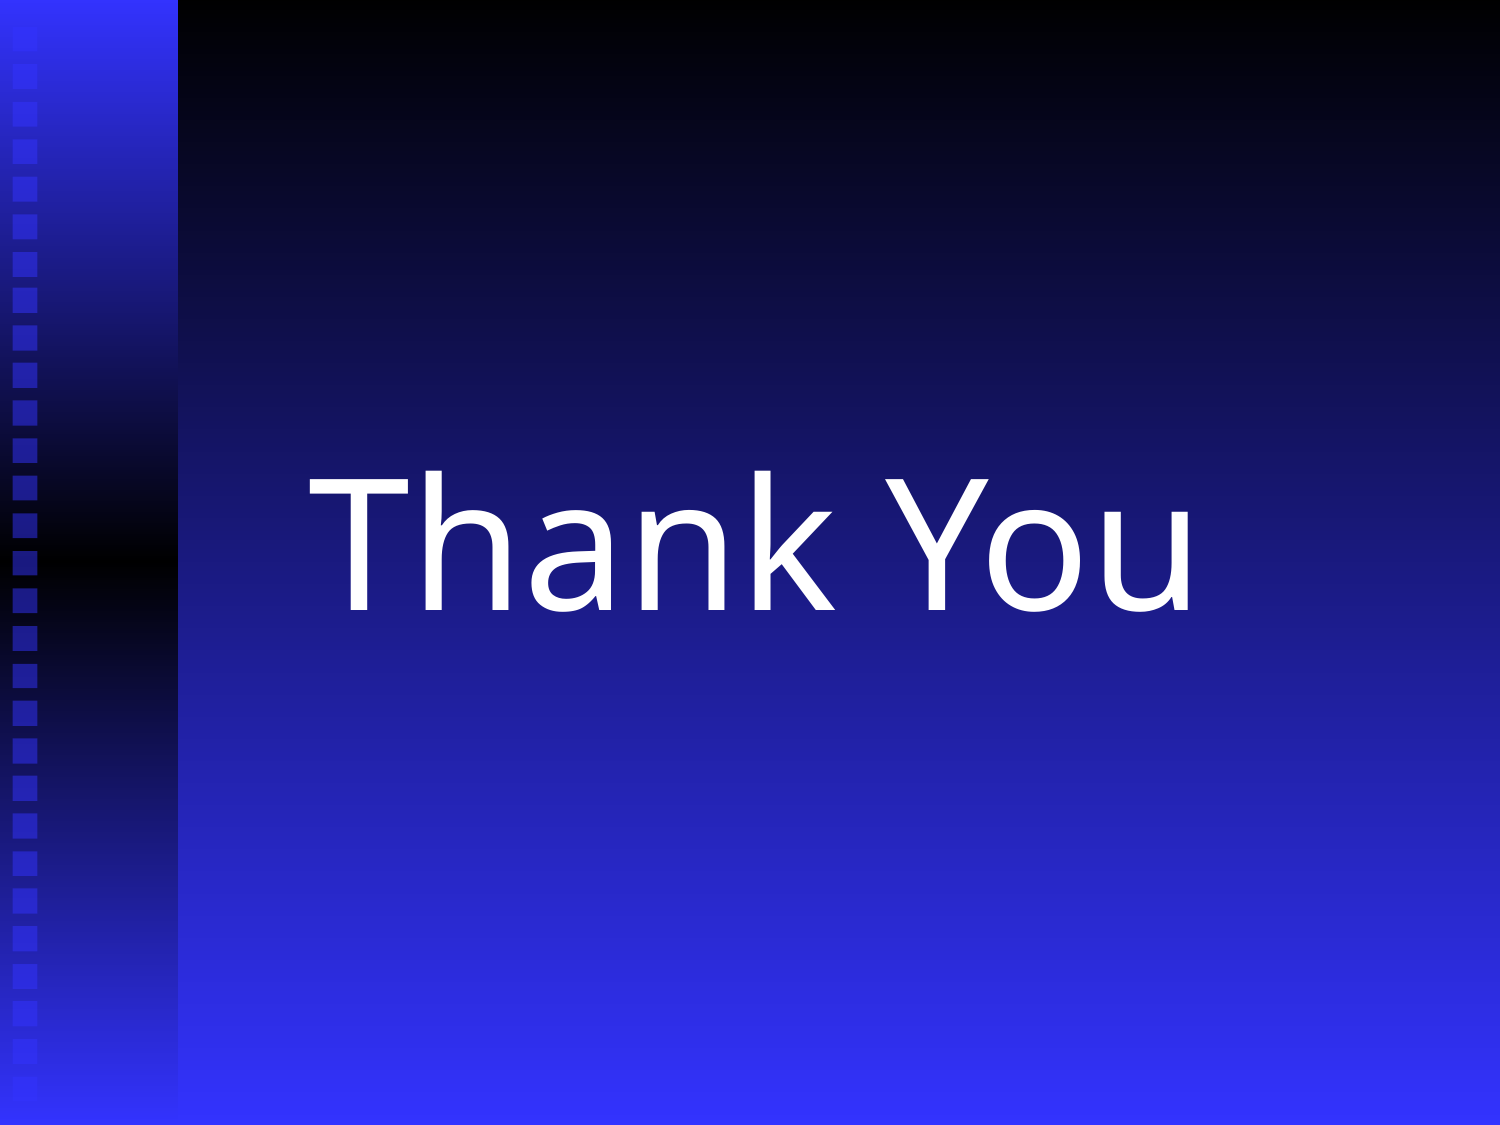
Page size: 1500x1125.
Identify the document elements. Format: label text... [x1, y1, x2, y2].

title Thank You [87, 262, 1425, 813]
